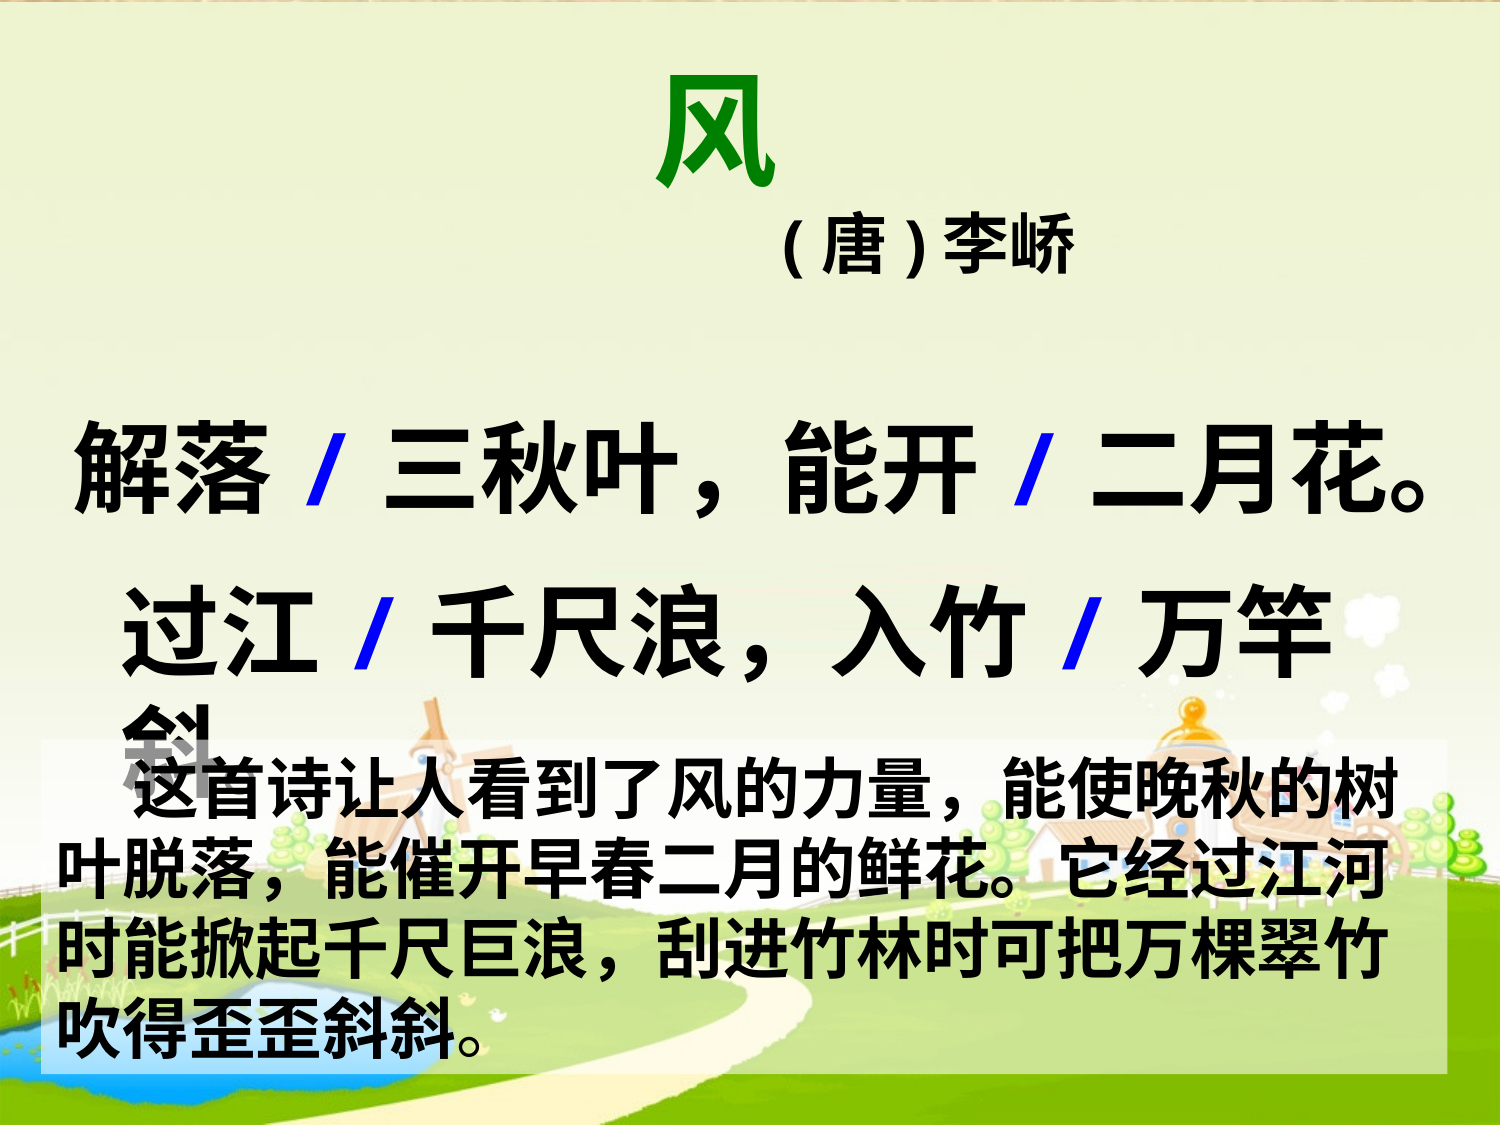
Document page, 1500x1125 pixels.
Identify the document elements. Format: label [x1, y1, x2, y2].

list [0, 2, 1500, 1125]
